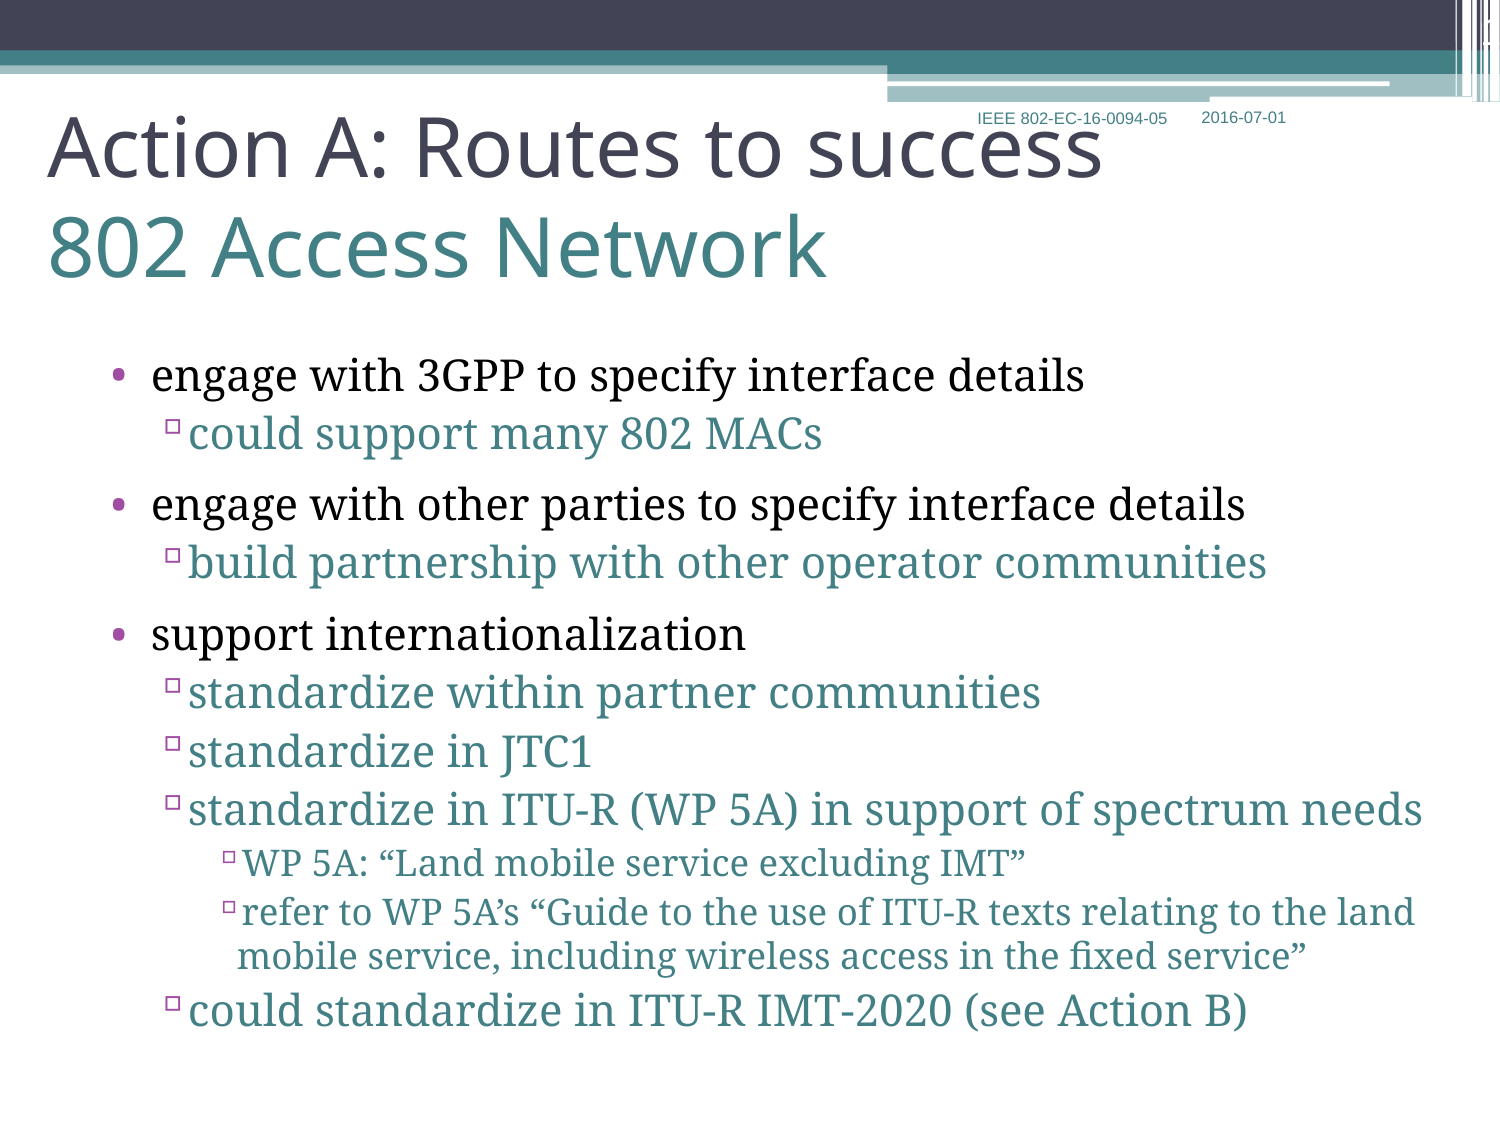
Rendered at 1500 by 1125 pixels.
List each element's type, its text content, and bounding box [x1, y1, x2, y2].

list engage with 3GPP to specify interface details could support many 802 MACs engage with other parties to specify interface details build partnership with other operator communities support internationalization standardize within partner communities standardize in JTC1 standardize in ITU-R (WP 5A) in support of spectrum needs WP 5A: “Land mobile service excluding IMT” refer to WP 5A’s “Guide to the use of ITU-R texts relating to the land mobile service, including wireless access in the fixed service” could standardize in ITU-R IMT-2020 (see Action B) [85, 299, 1437, 1092]
text_box [1462, 61, 1472, 96]
text_box 12 [1343, 0, 1500, 61]
text_box [1490, 61, 1500, 102]
title Action A: Routes to success 802 Access Network [39, 136, 1473, 251]
